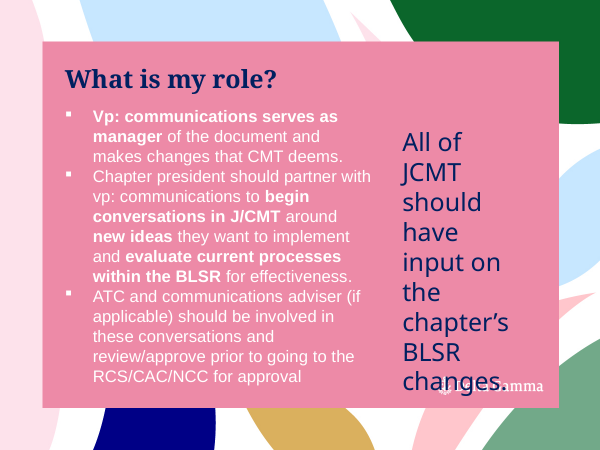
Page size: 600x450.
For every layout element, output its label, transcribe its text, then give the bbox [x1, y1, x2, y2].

text_box What is my role? Vp: communications serves as manager of the document and makes changes that CMT deems. Chapter president should partner with vp: communications to begin conversations in J/CMT around new ideas they want to implement and evaluate current processes within the BLSR for effectiveness. ATC and communications adviser (if applicable) should be involved in these conversations and review/approve prior to going to the RCS/CAC/NCC for approval [50, 56, 388, 394]
picture [0, 0, 600, 450]
text_box All of JCMT should have input on the chapter’s BLSR changes. [387, 118, 538, 404]
